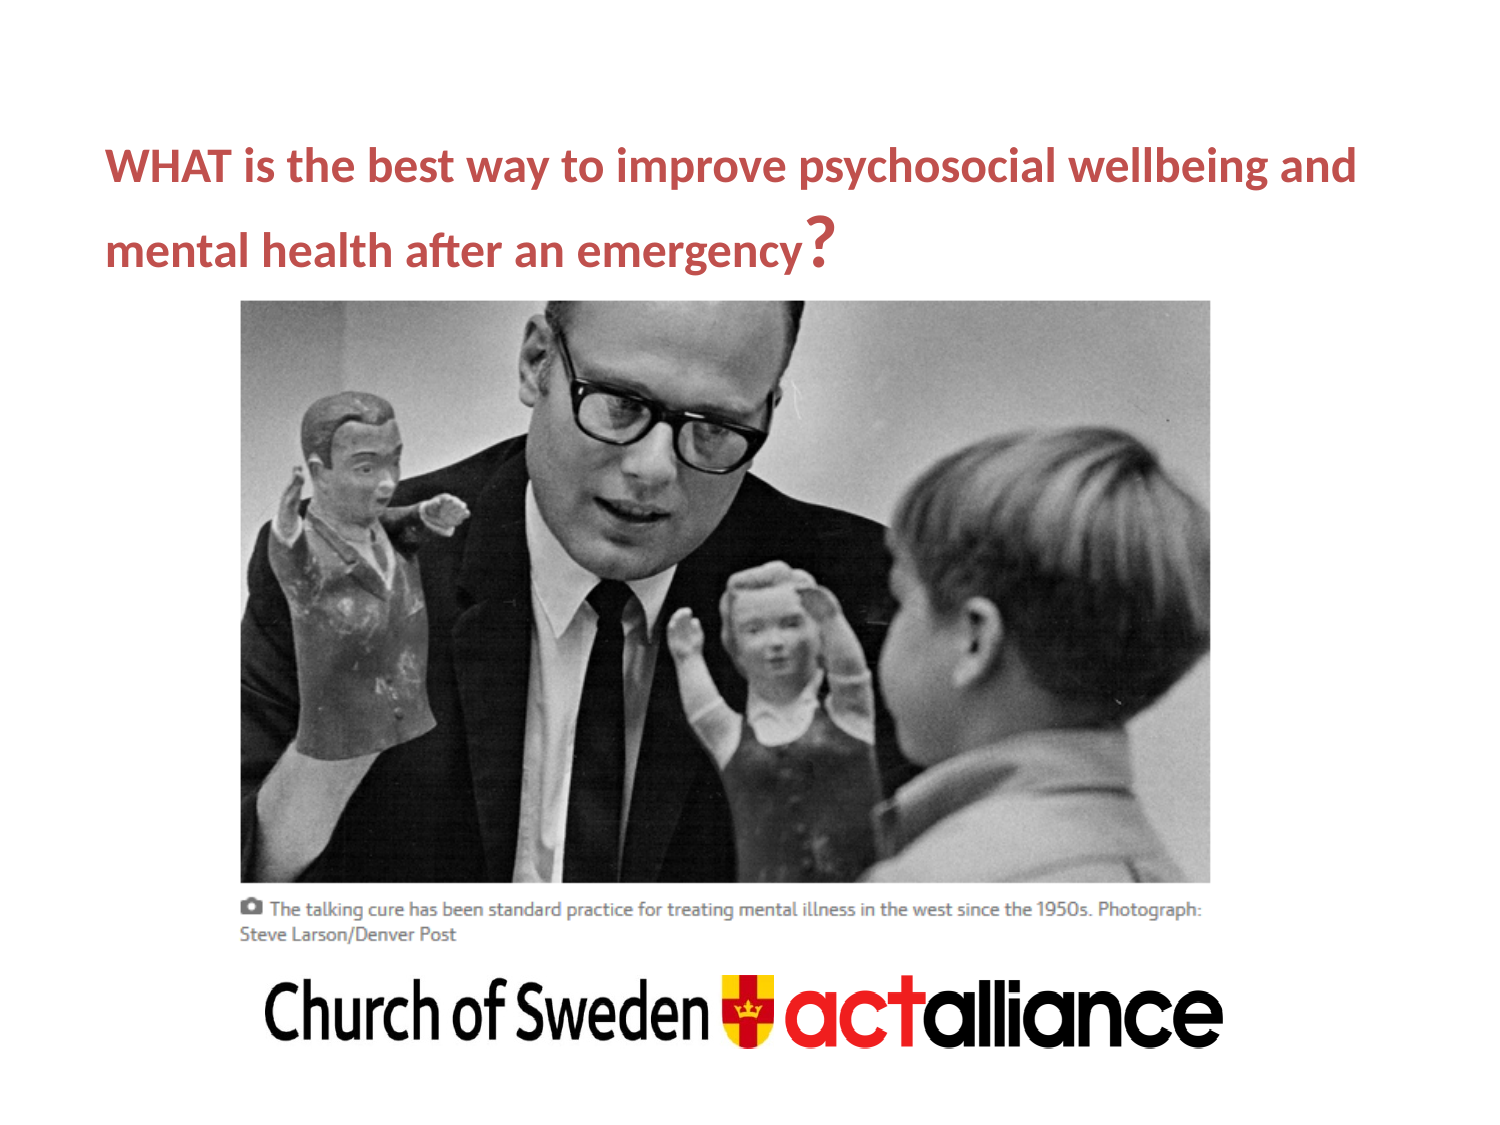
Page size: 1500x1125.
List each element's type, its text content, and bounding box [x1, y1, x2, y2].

picture [785, 975, 1223, 1049]
picture [265, 975, 774, 1049]
text_box WHAT is the best way to improve psychosocial wellbeing and mental health after an emergency? [89, 125, 1440, 291]
picture [229, 290, 1223, 949]
